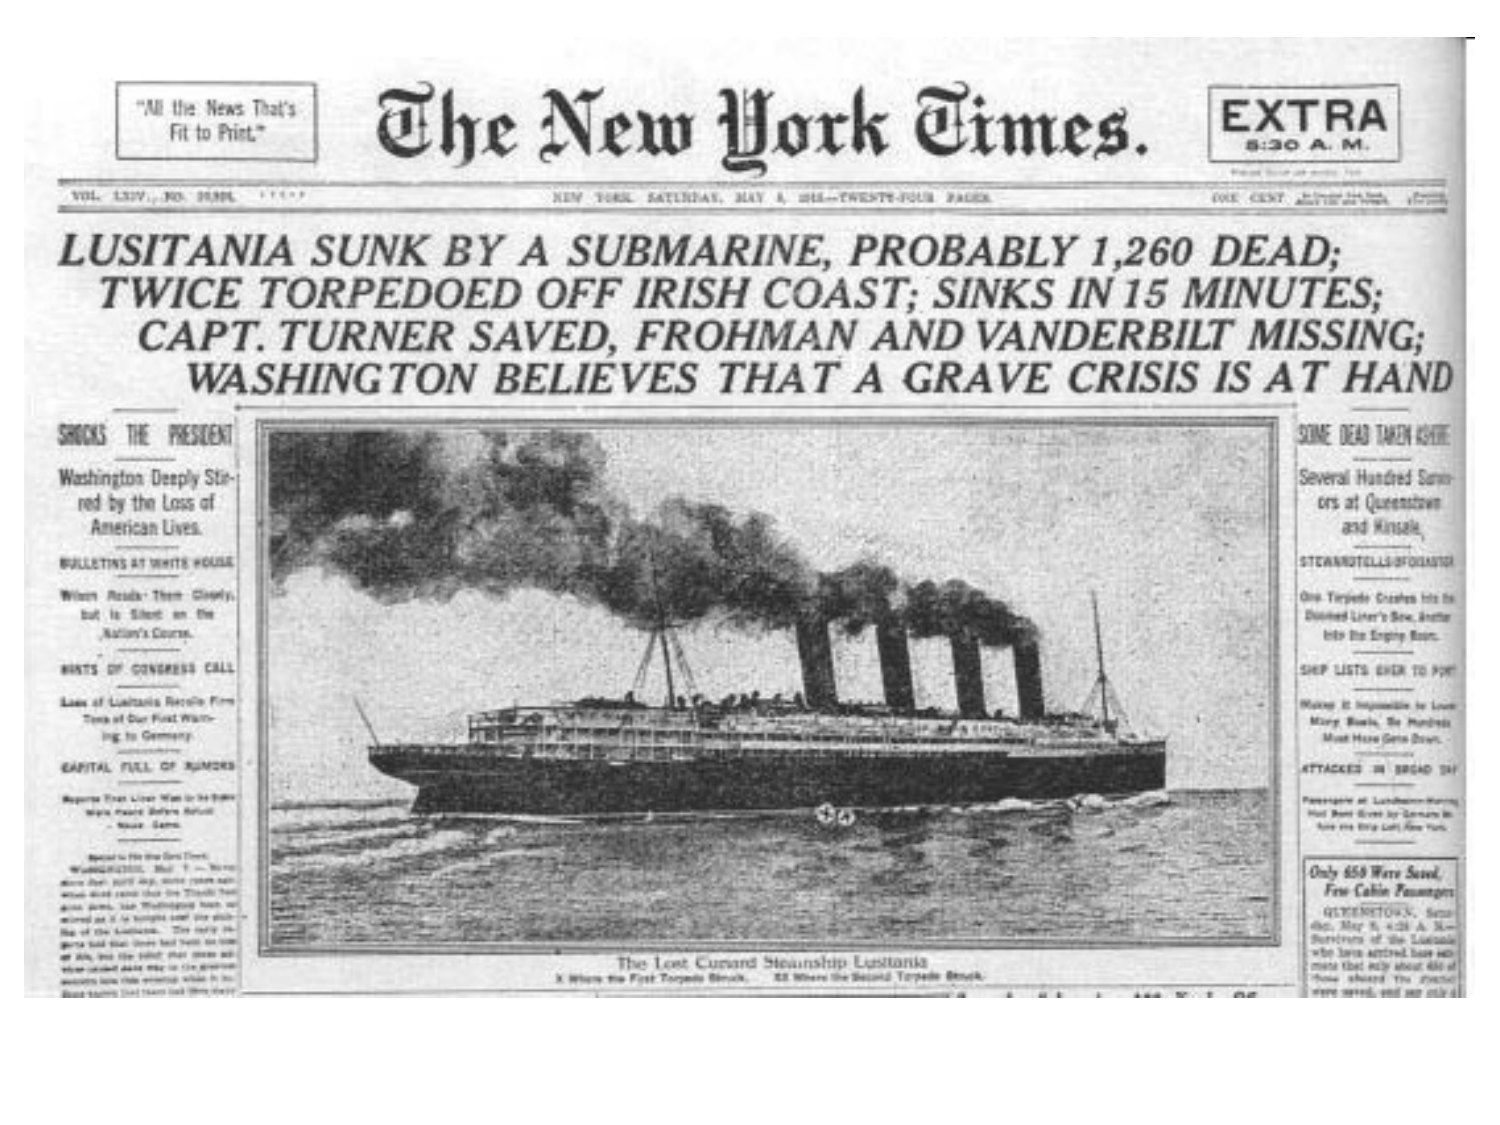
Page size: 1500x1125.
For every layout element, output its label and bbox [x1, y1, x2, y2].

picture [24, 37, 1476, 998]
